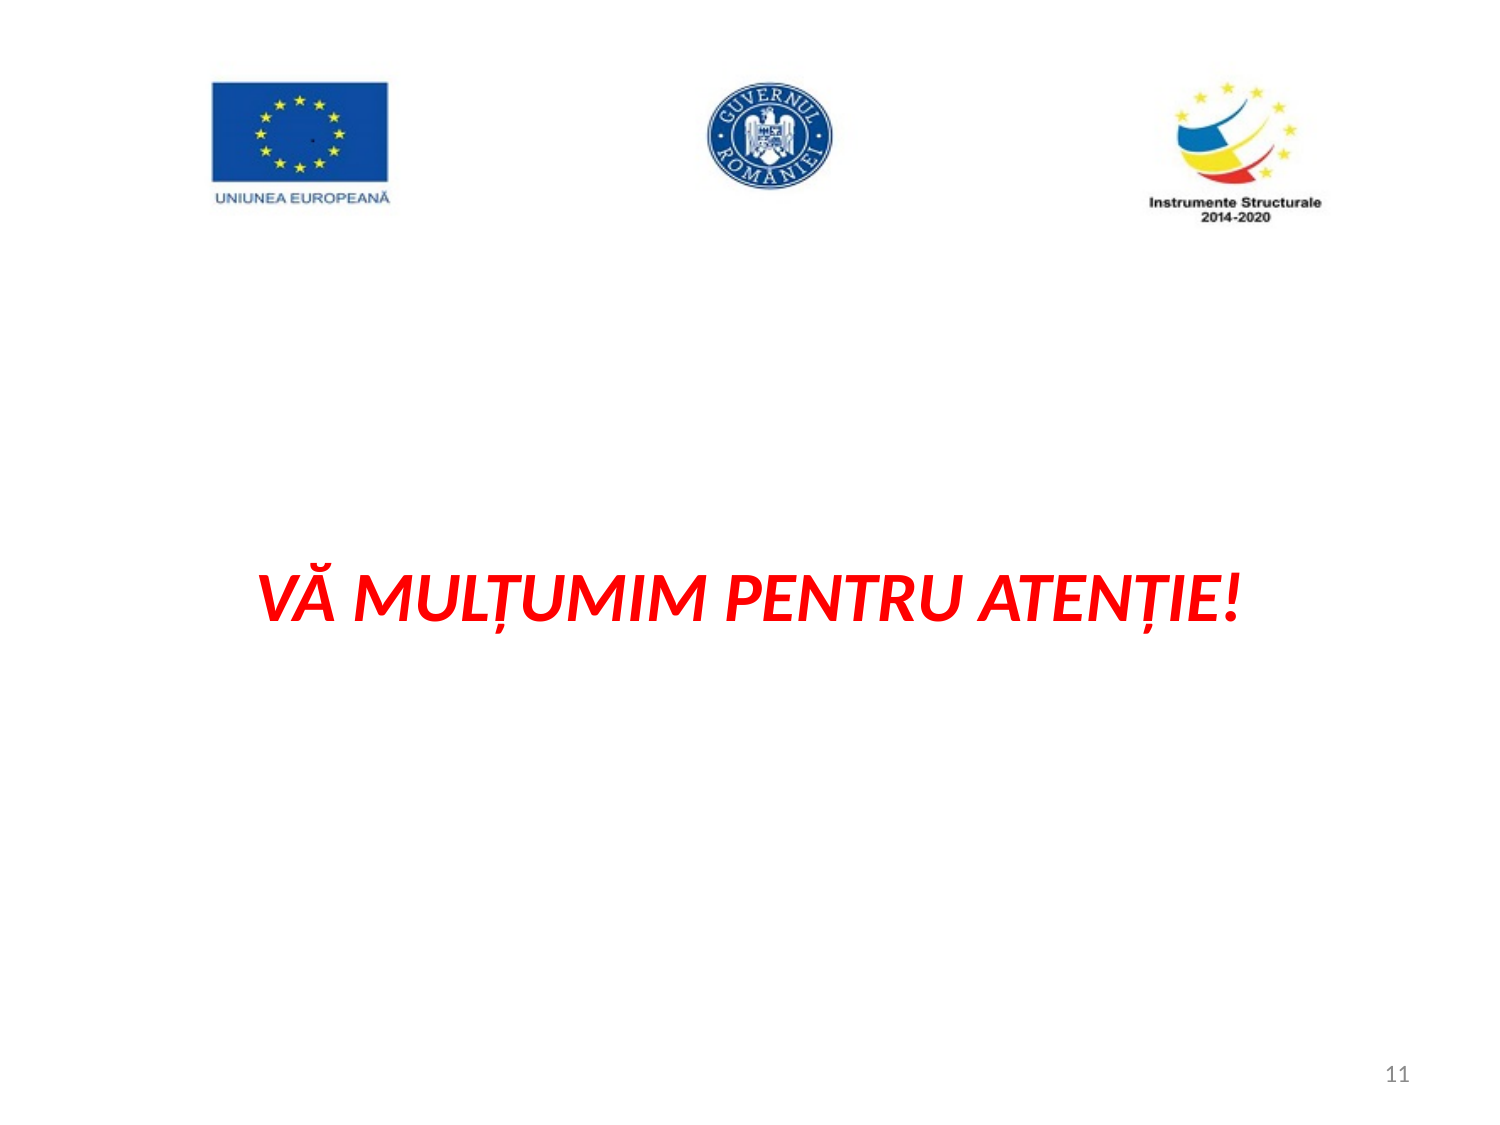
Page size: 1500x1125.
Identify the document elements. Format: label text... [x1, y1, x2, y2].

slide_number 11 [1074, 1042, 1425, 1103]
list VĂ MULȚUMIM PENTRU ATENȚIE! [75, 262, 1425, 1005]
picture [75, 37, 1425, 262]
